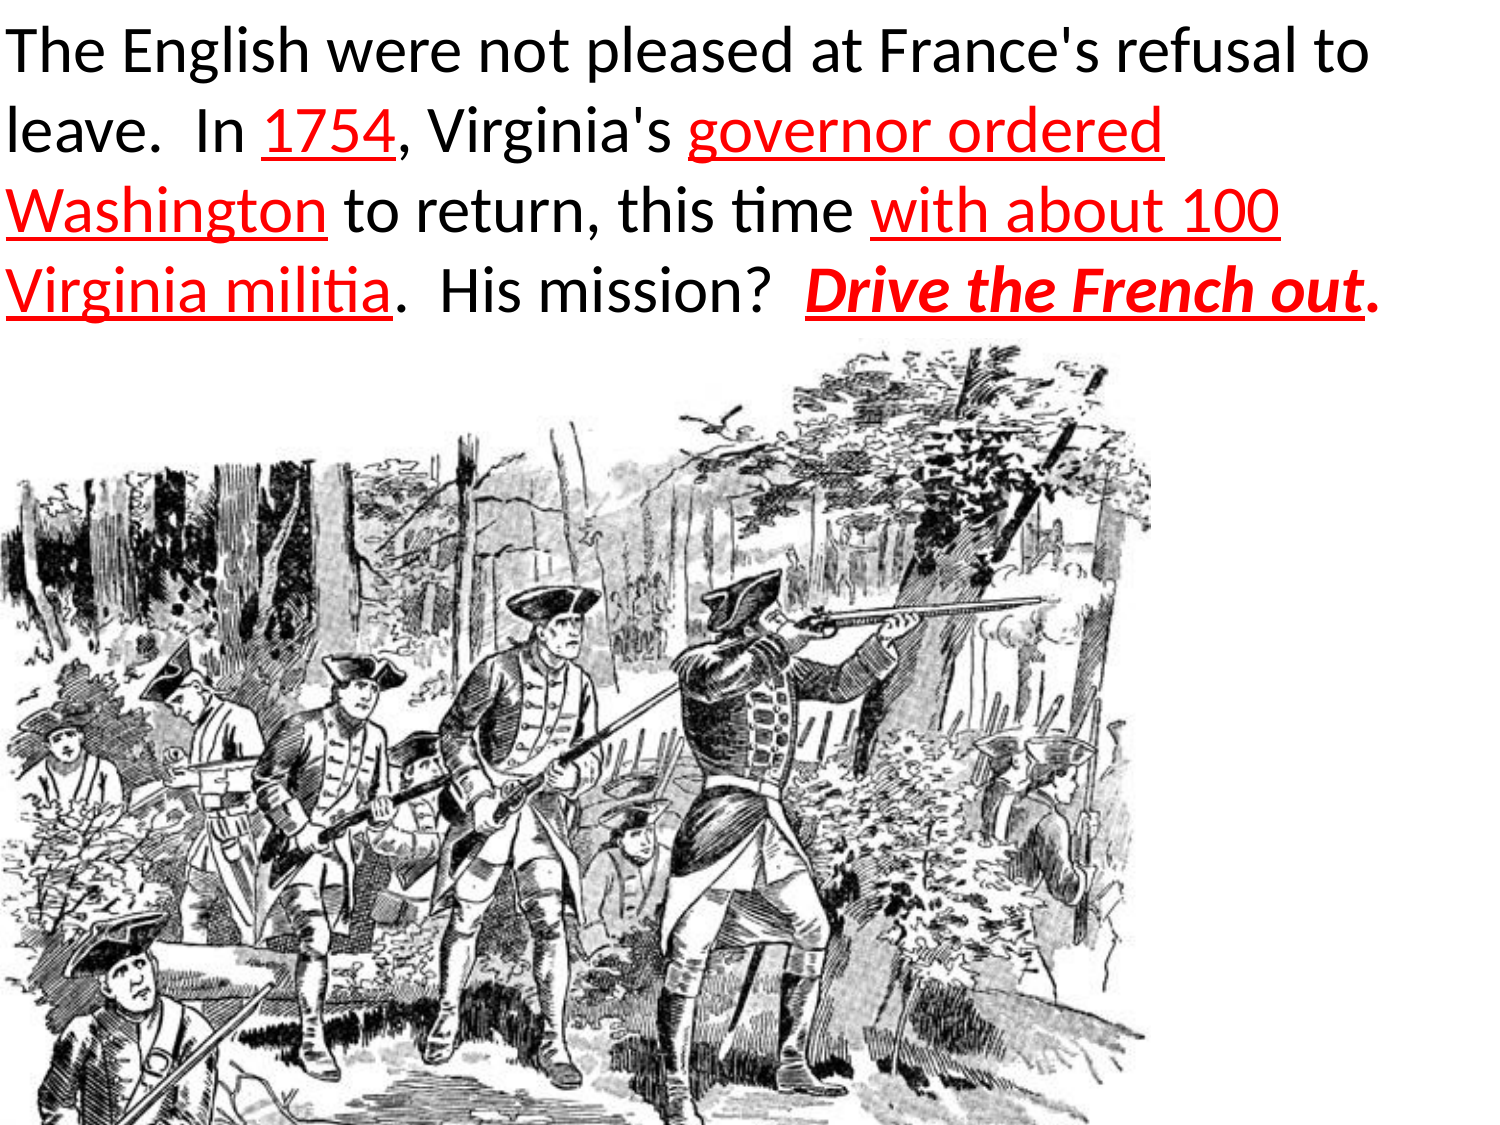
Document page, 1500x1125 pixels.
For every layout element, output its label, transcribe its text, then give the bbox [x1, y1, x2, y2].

text_box [0, 338, 1151, 1125]
text_box The English were not pleased at France's refusal to leave. In 1754, Virginia's governor ordered Washington to return, this time with about 100 Virginia militia. His mission? Drive the French out. [0, 0, 1500, 317]
